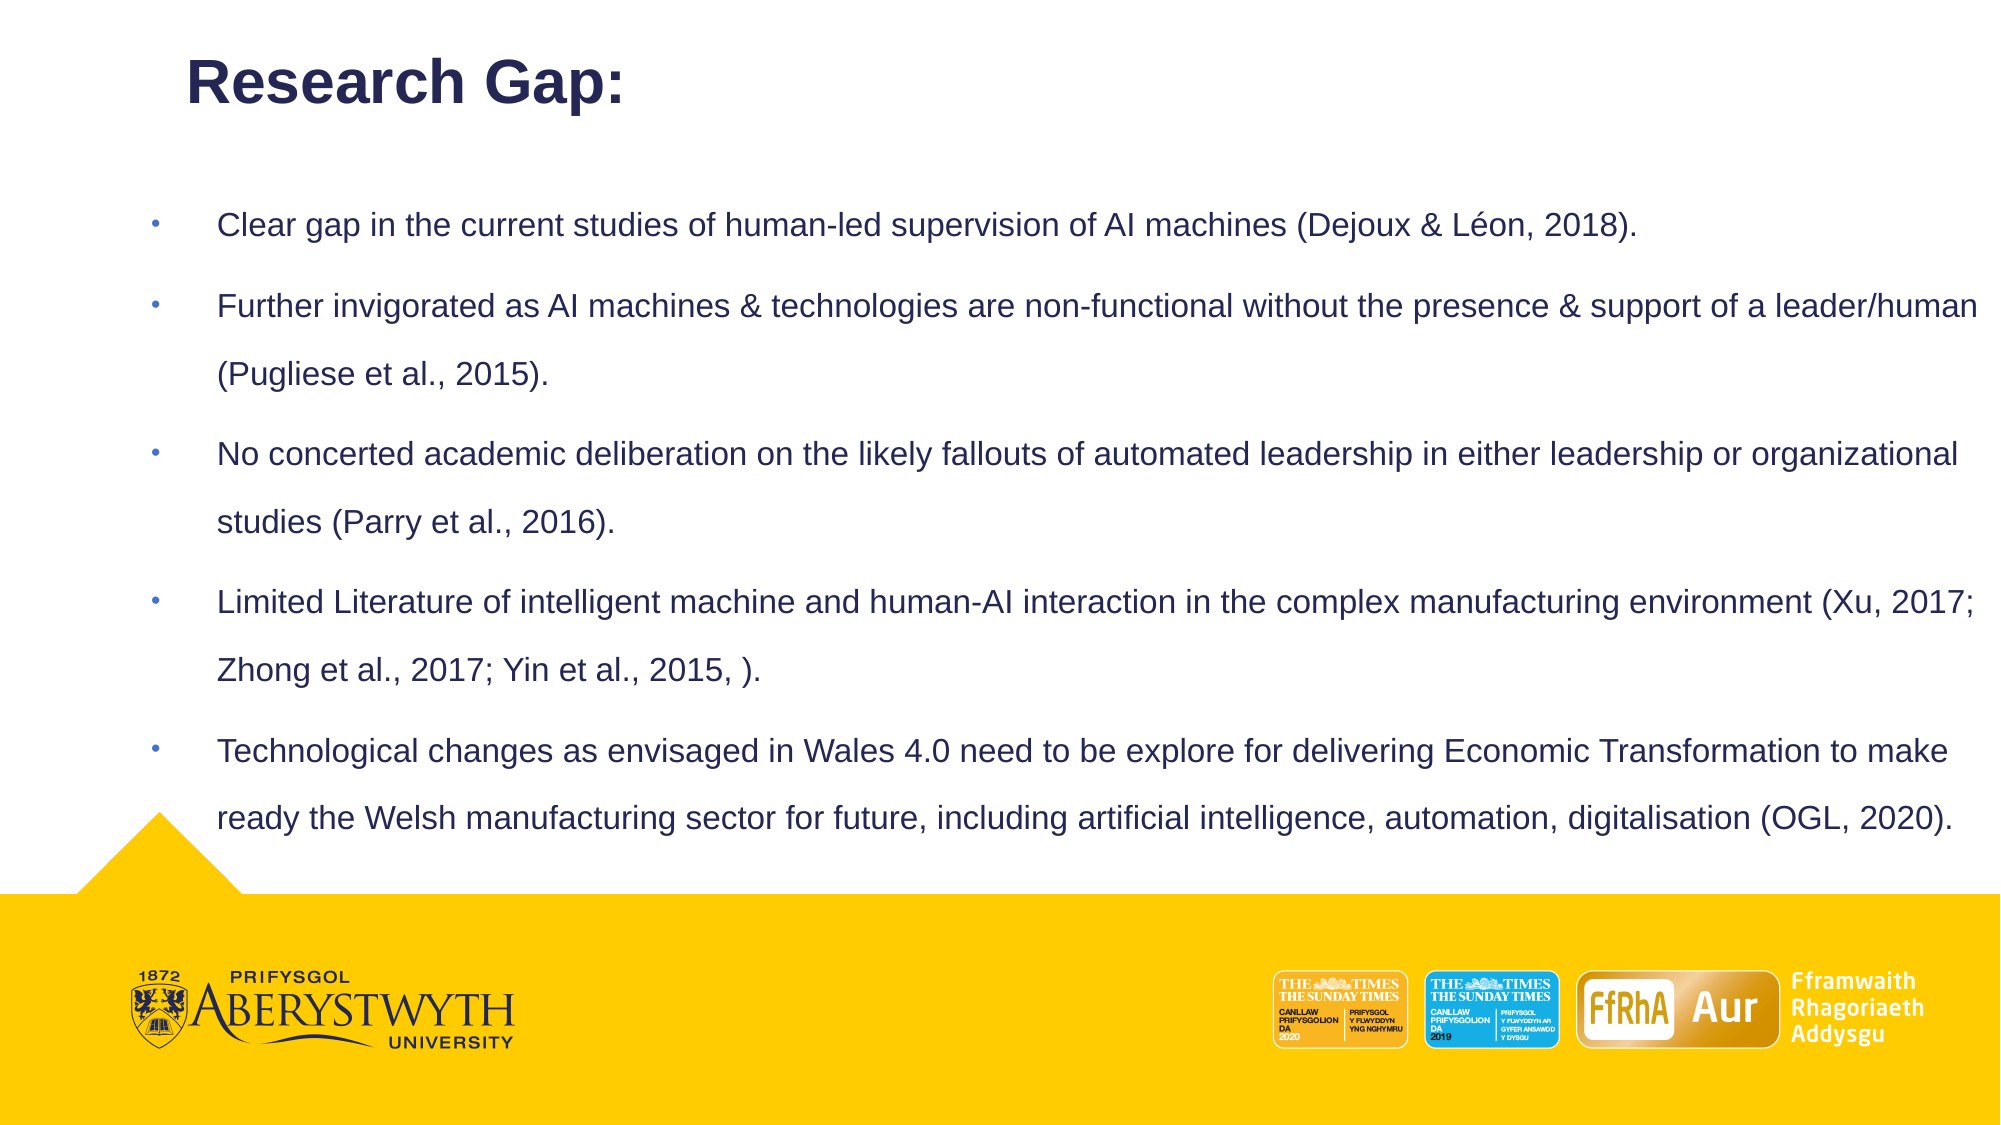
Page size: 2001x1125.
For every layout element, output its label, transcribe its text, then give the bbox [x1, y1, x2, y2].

text_box Research Gap: [171, 40, 1396, 125]
text_box Clear gap in the current studies of human-led supervision of AI machines (Dejoux & Léon, 2018). Further invigorated as AI machines & technologies are non-functional without the presence & support of a leader/human (Pugliese et al., 2015). No concerted academic deliberation on the likely fallouts of automated leadership in either leadership or organizational studies (Parry et al., 2016). Limited Literature of intelligent machine and human-AI interaction in the complex manufacturing environment (Xu, 2017; Zhong et al., 2017; Yin et al., 2015, ). Technological changes as envisaged in Wales 4.0 need to be explore for delivering Economic Transformation to make ready the Welsh manufacturing sector for future, including artificial intelligence, automation, digitalisation (OGL, 2020). [136, 168, 2000, 812]
picture [0, 812, 2000, 1125]
